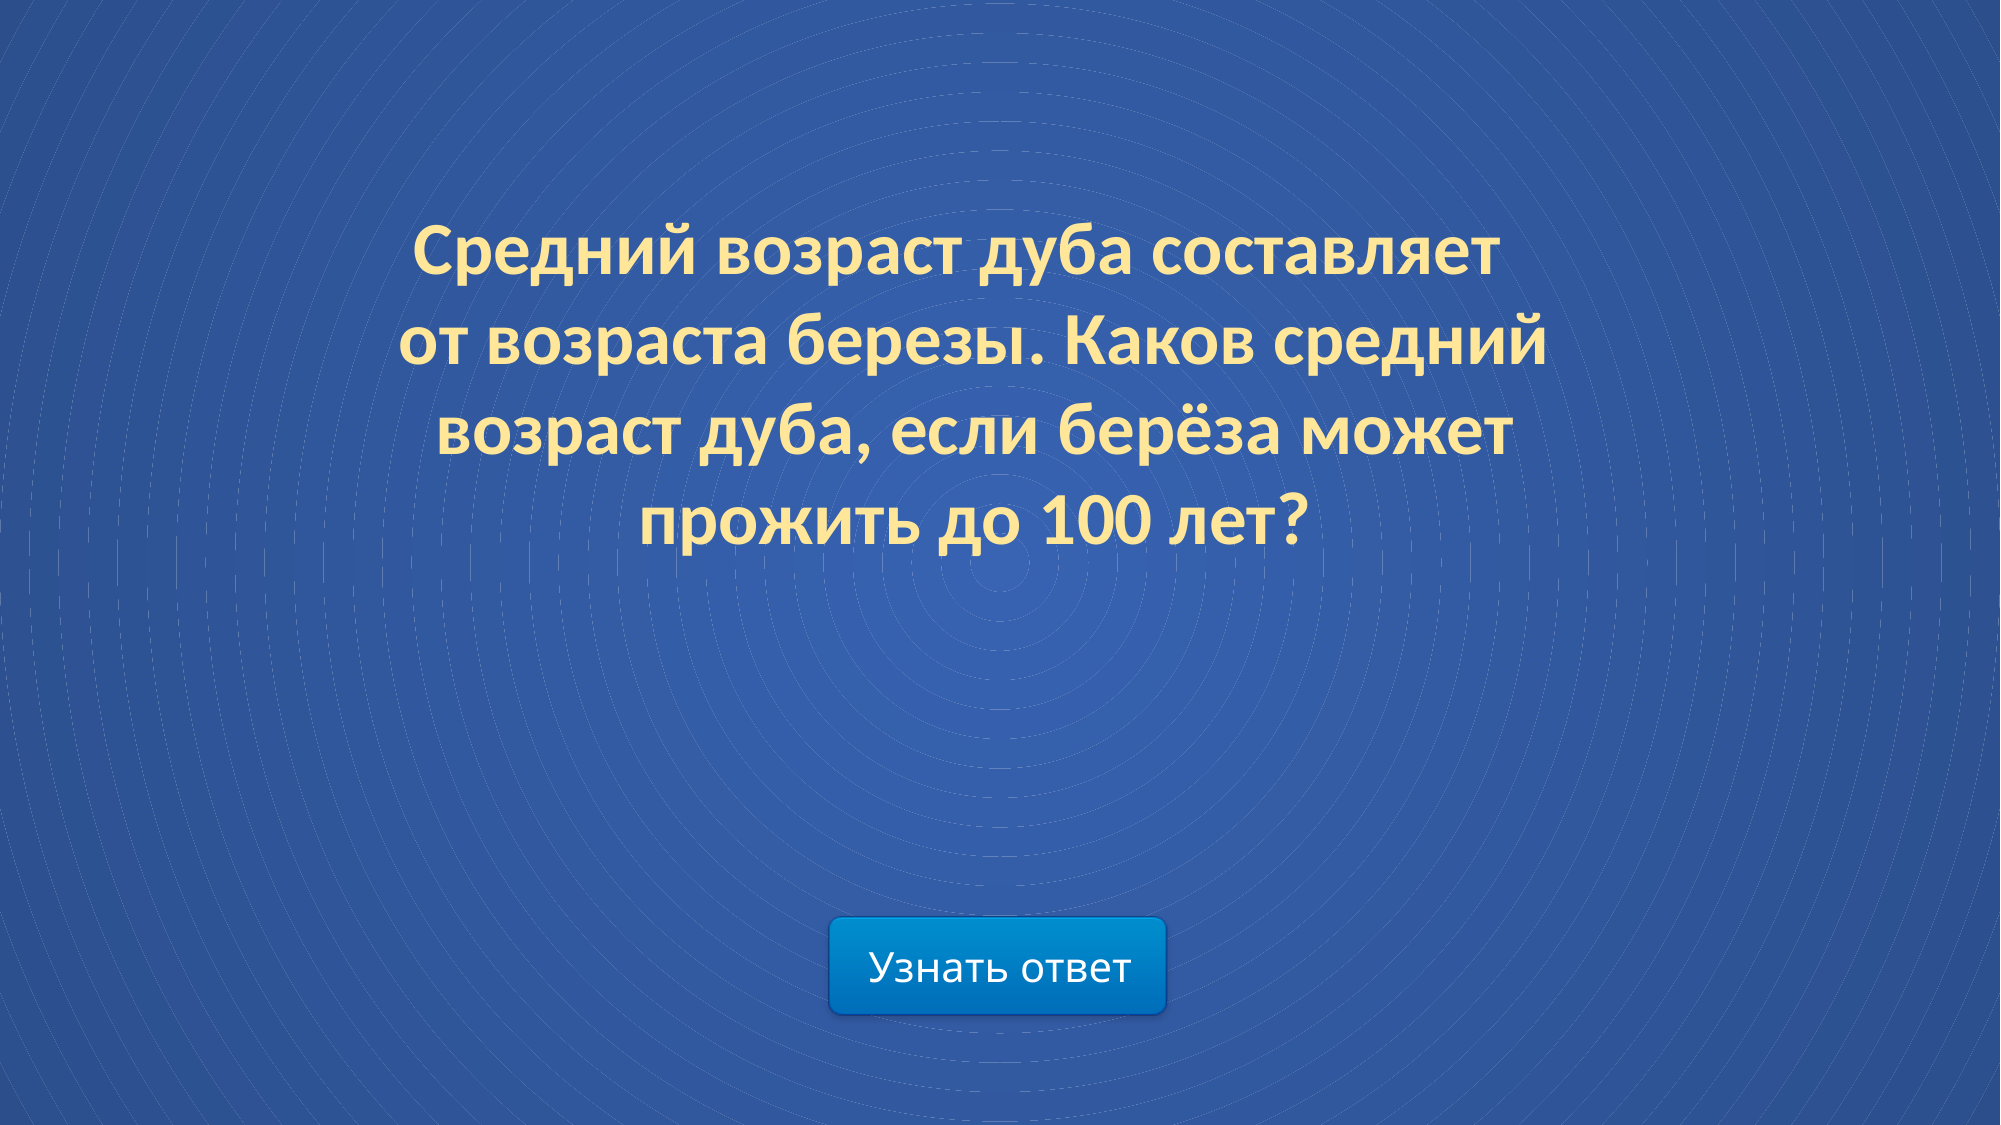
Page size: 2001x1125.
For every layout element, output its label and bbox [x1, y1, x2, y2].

picture [793, 902, 1180, 1035]
